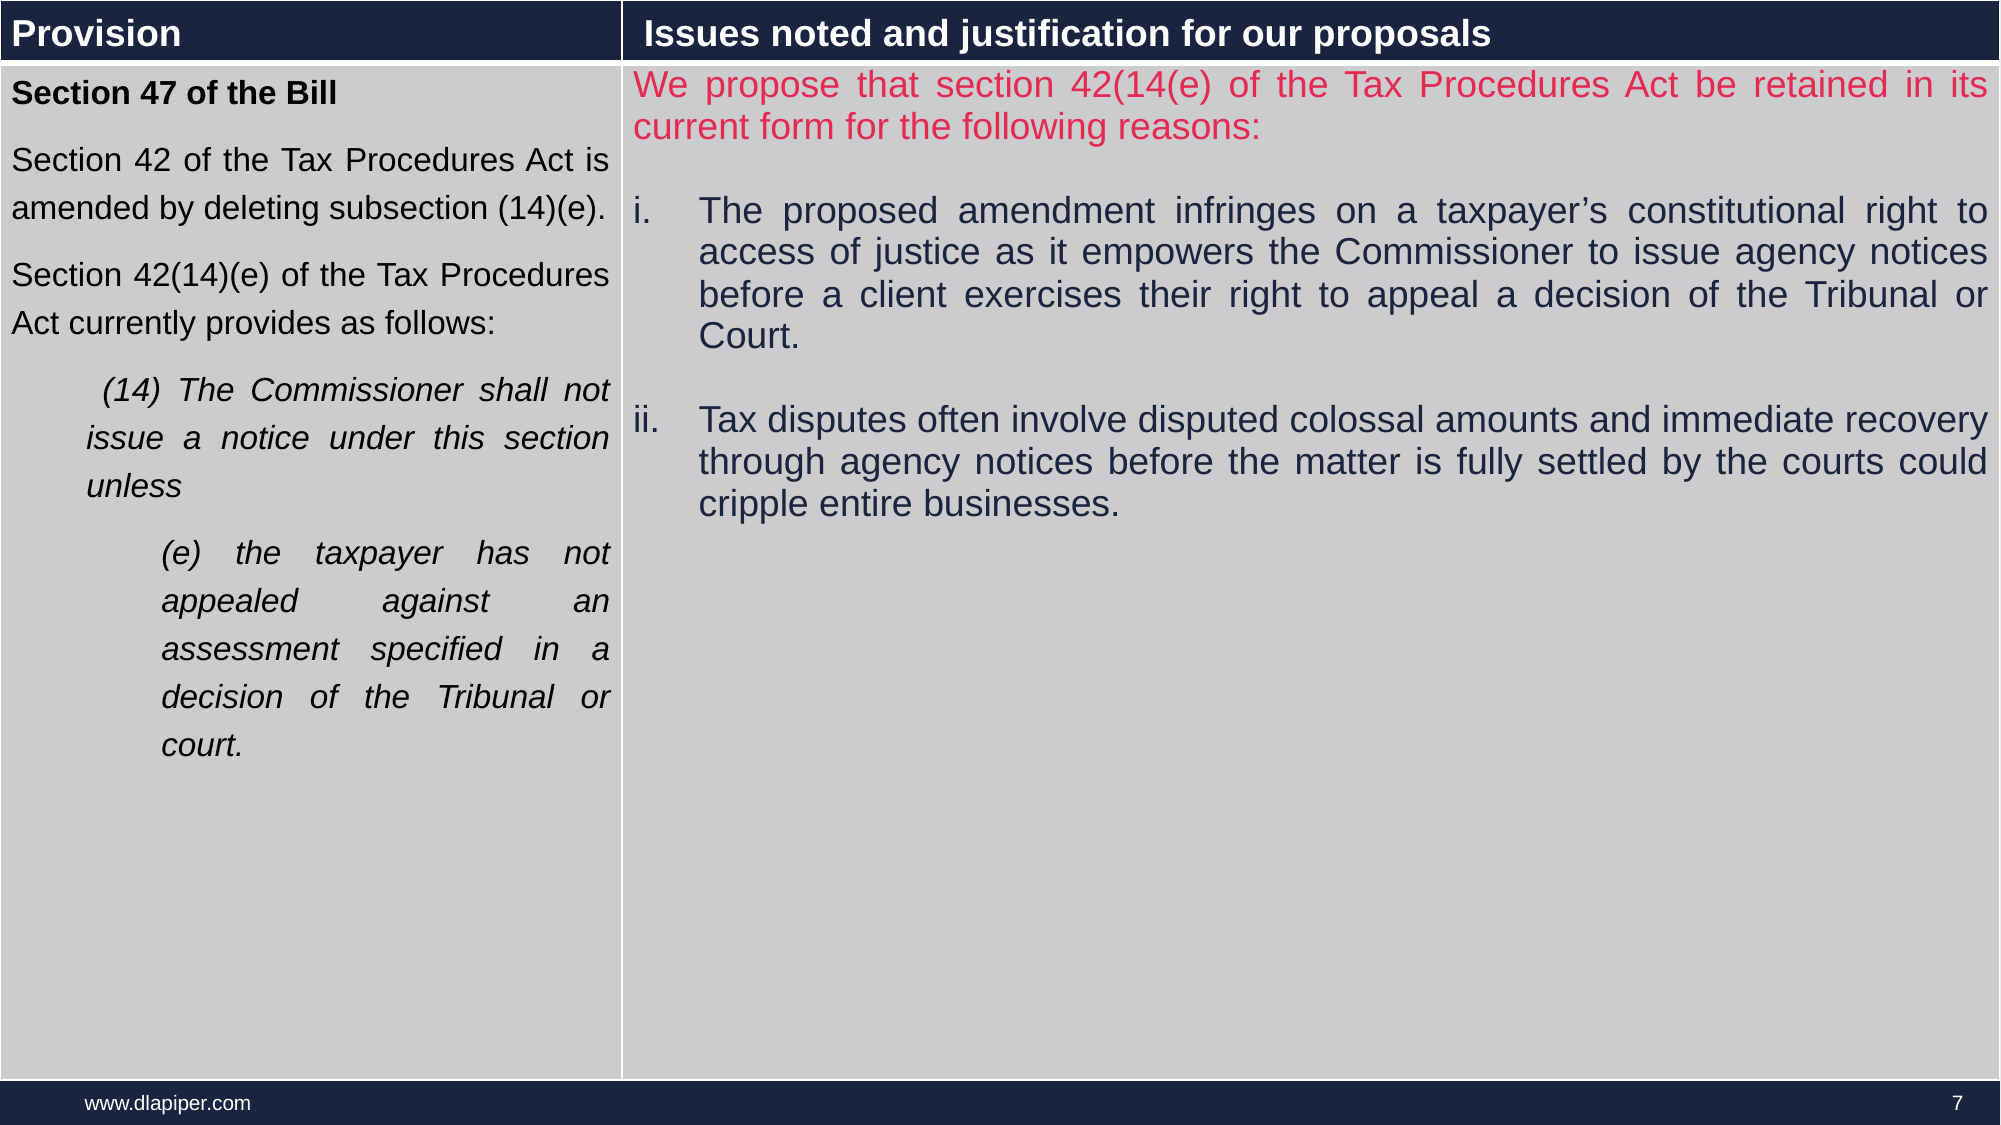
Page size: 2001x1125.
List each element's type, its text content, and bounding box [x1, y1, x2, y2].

slide_number 7 [1915, 1079, 2000, 1125]
table_cell We propose that section 42(14(e) of the Tax Procedures Act be retained in its current form for the following reasons: The proposed amendment infringes on a taxpayer’s constitutional right to access of justice as it empowers the Commissioner to issue agency notices before a client exercises their right to appeal a decision of the Tribunal or Court. Tax disputes often involve disputed colossal amounts and immediate recovery through agency notices before the matter is fully settled by the courts could cripple entire businesses. [623, 66, 1999, 1079]
table_cell Section 47 of the Bill Section 42 of the Tax Procedures Act is amended by deleting subsection (14)(e). Section 42(14)(e) of the Tax Procedures Act currently provides as follows: (14) The Commissioner shall not issue a notice under this section unless (e) the taxpayer has not appealed against an assessment specified in a decision of the Tribunal or court. [1, 66, 621, 1079]
table_header Provision [1, 1, 621, 60]
table_header Issues noted and justification for our proposals [623, 1, 1999, 60]
